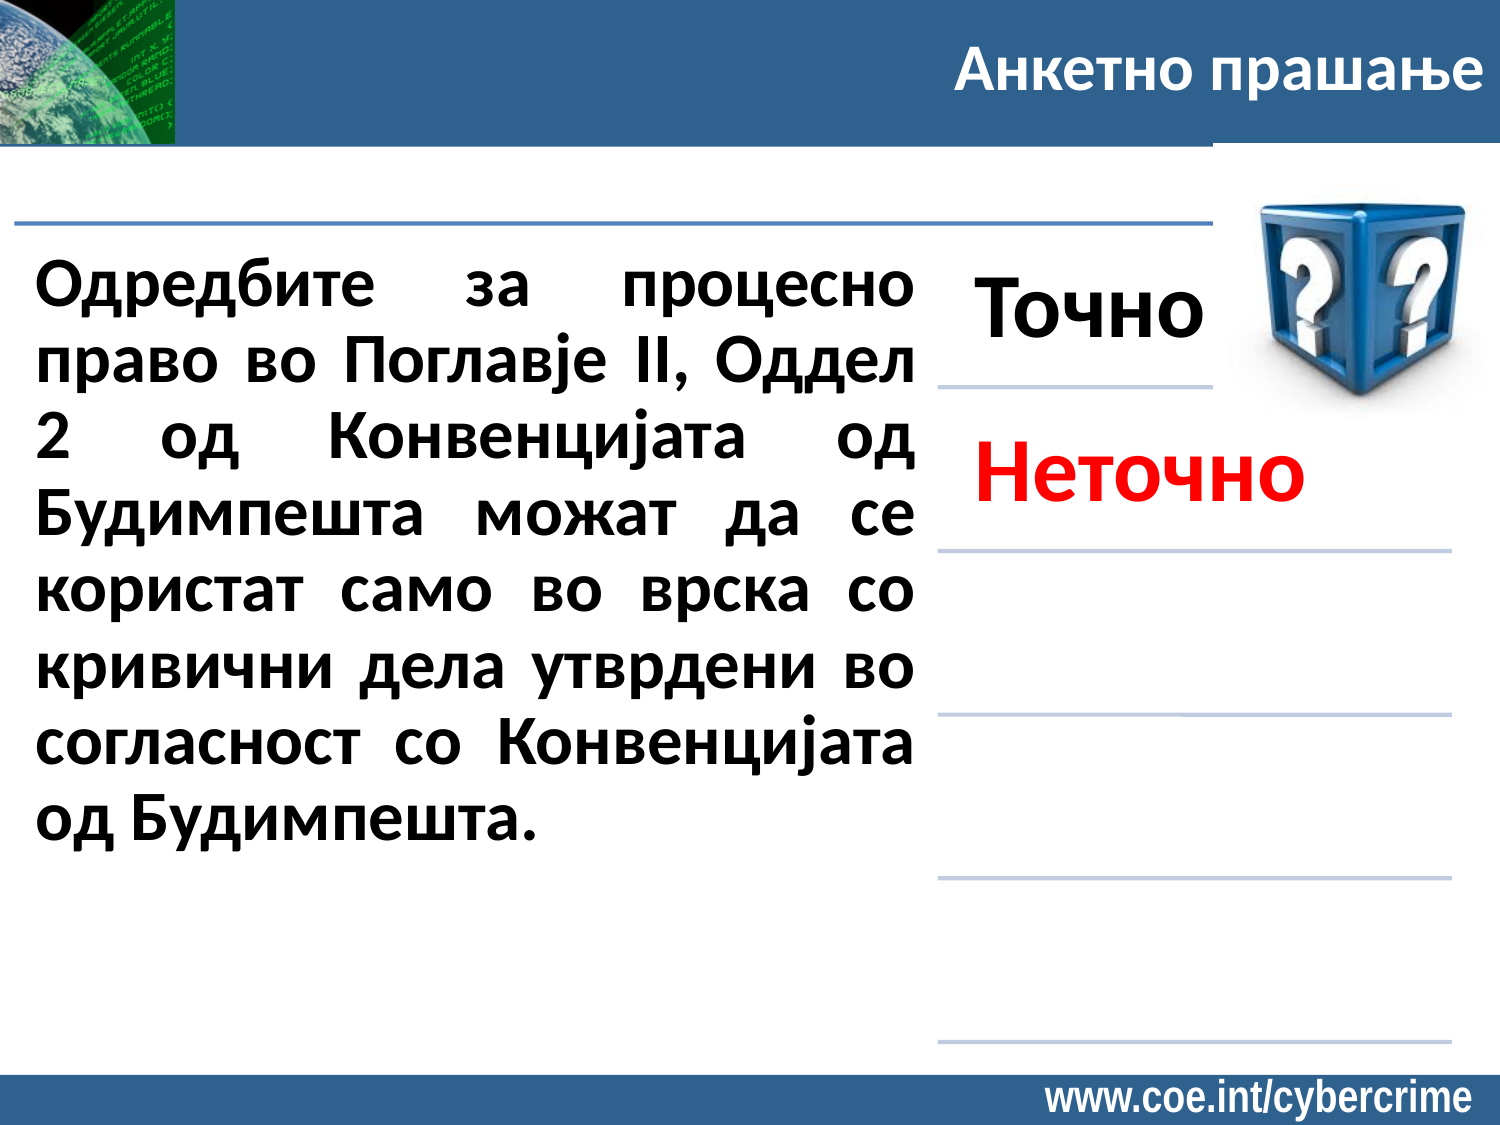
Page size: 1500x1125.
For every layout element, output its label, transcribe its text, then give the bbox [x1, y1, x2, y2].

text_box Анкетно прашање [177, 0, 1500, 149]
picture [1212, 142, 1500, 434]
picture [0, 0, 175, 144]
text_box www.coe.int/cybercrime [1030, 1059, 1500, 1125]
text_box [0, 1073, 1030, 1125]
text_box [14, 222, 1454, 1053]
